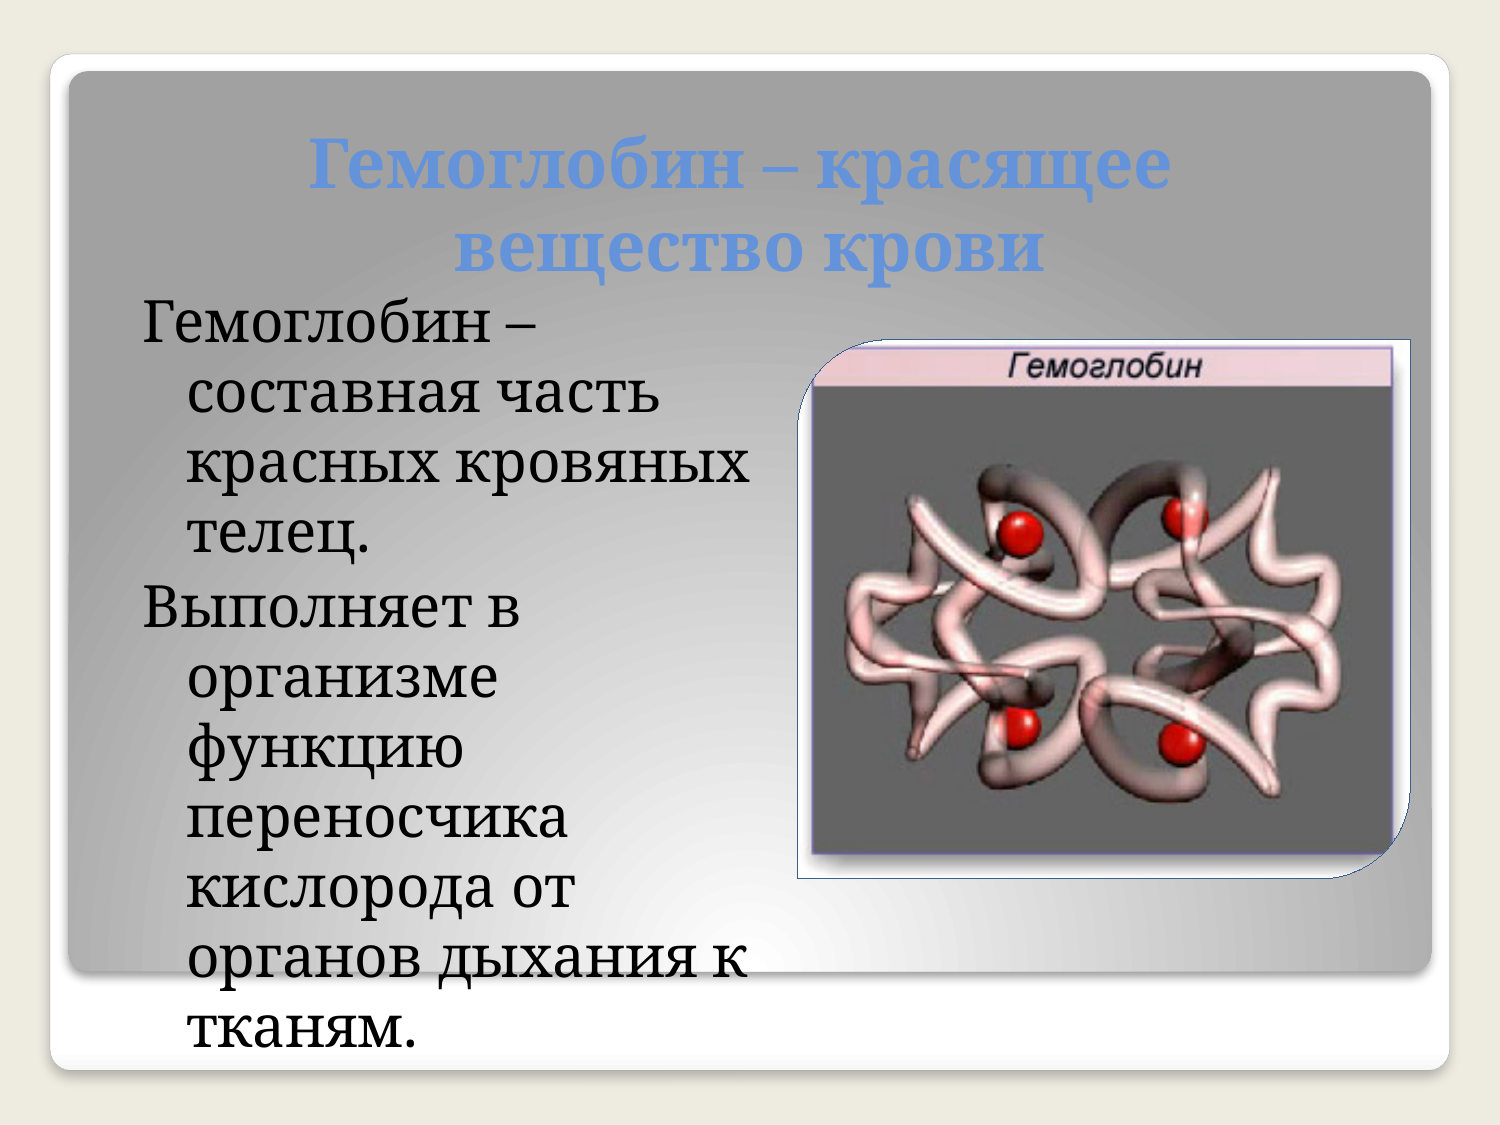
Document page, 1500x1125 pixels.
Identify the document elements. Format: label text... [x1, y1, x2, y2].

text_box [797, 339, 1411, 880]
title Гемоглобин – красящее вещество крови [112, 37, 1388, 293]
list Гемоглобин – составная часть красных кровяных телец. Выполняет в организме функцию переносчика кислорода от органов дыхания к тканям. [112, 269, 797, 1000]
